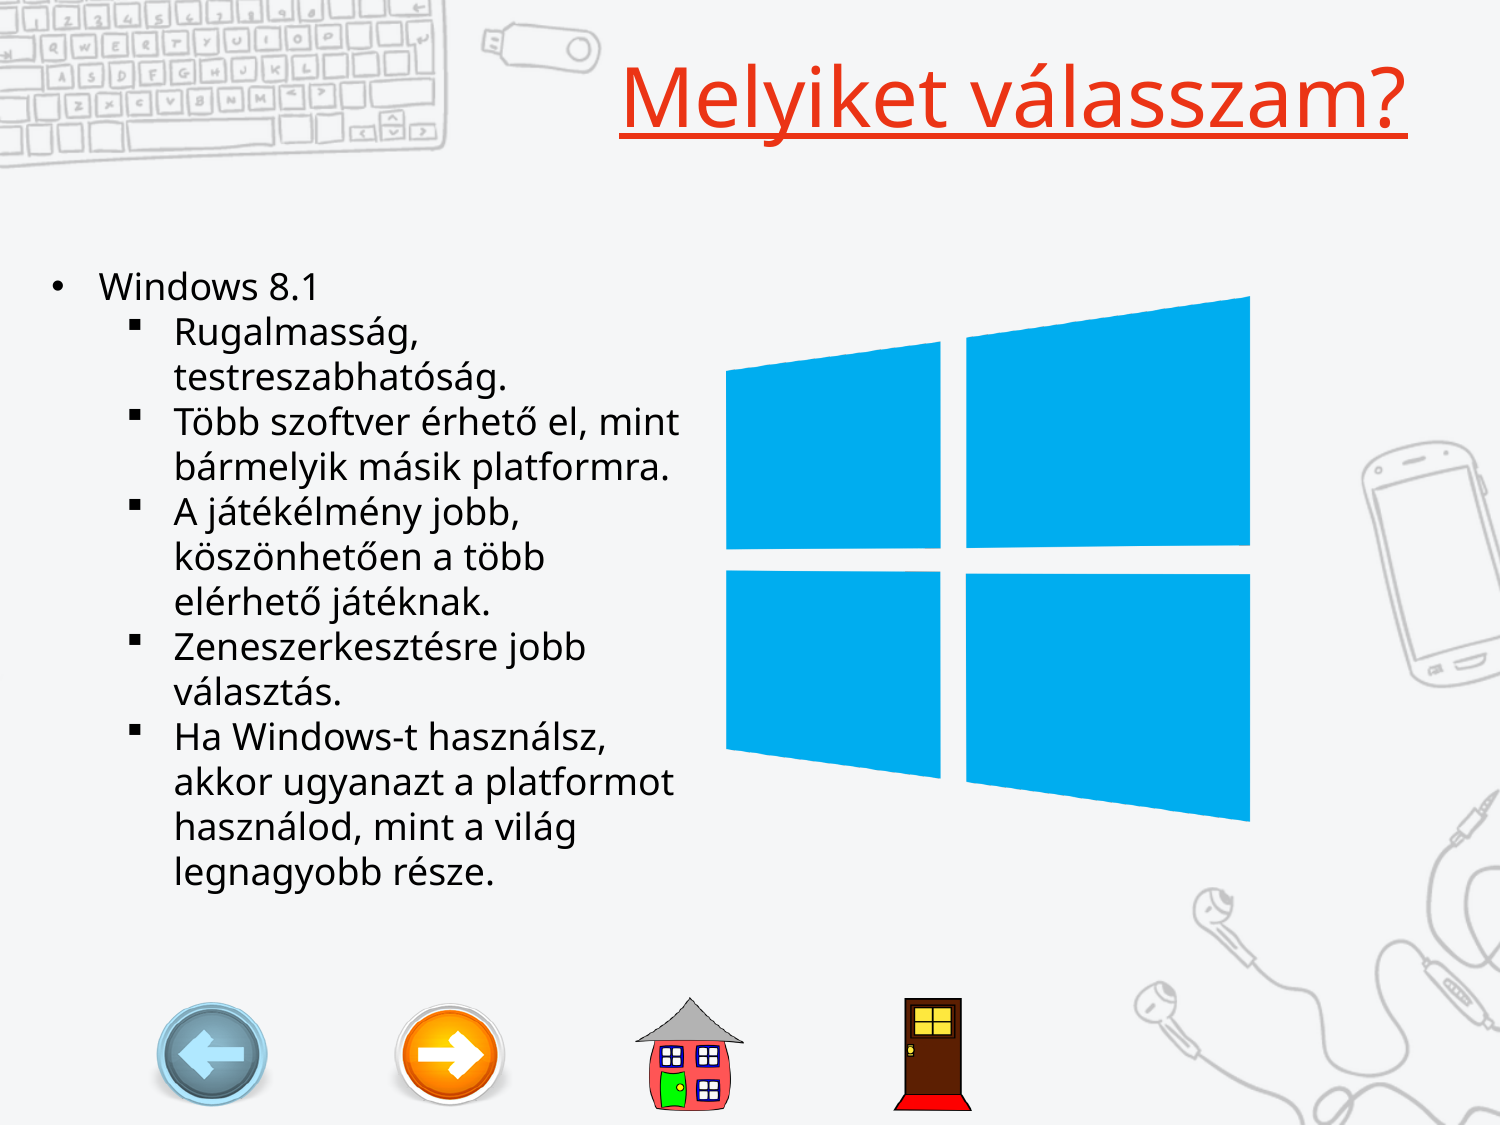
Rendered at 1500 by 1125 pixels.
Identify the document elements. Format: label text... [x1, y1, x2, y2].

picture [0, 0, 1500, 1125]
title Melyiket válasszam? [445, 0, 1500, 188]
text_box Windows 8.1 Rugalmasság, testreszabhatóság. Több szoftver érhető el, mint bármelyik másik platformra. A játékélmény jobb, köszönhetően a több elérhető játéknak. Zeneszerkesztésre jobb választás. Ha Windows-t használsz, akkor ugyanazt a platformot használod, mint a világ legnagyobb része. [36, 255, 704, 901]
